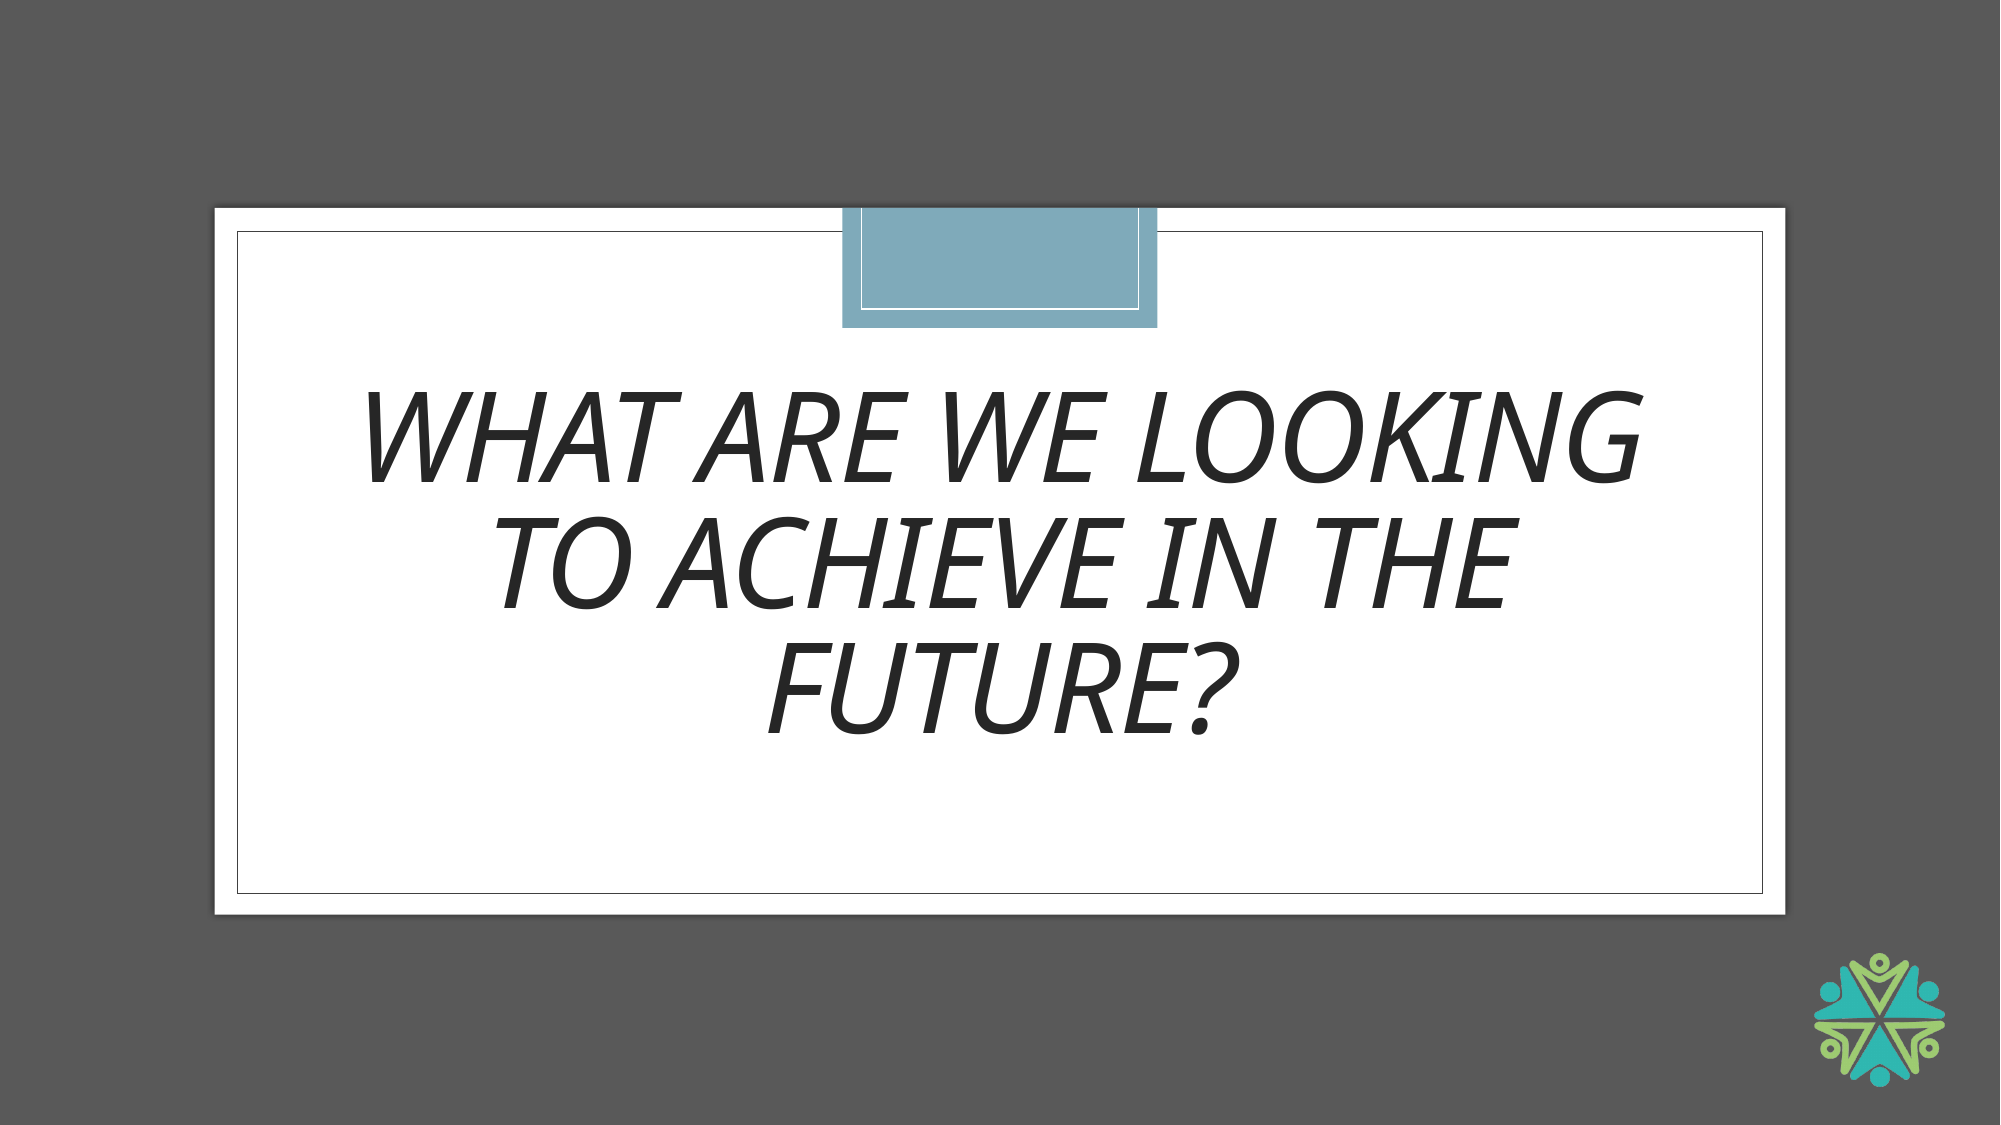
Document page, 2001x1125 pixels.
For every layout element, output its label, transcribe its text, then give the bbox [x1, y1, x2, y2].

picture [1814, 953, 1945, 1087]
title What are We looking to achieve in the future? [267, 373, 1733, 769]
